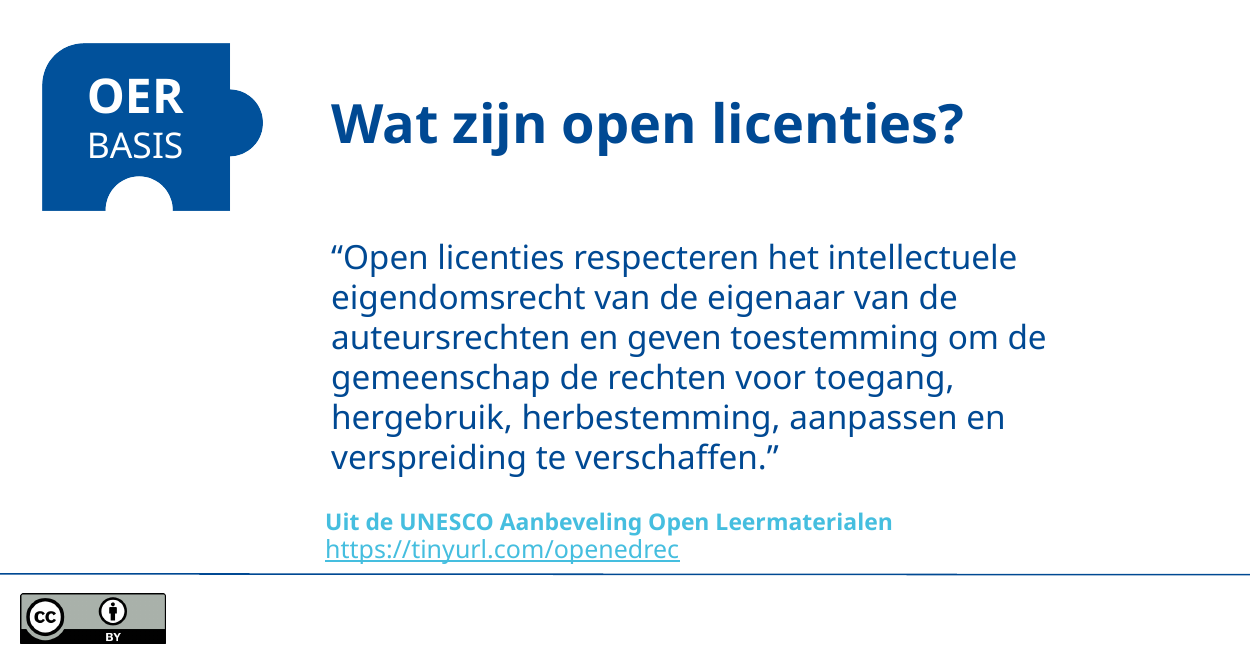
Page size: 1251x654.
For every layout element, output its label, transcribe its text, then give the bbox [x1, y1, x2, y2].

text_box Wat zijn open licenties? [410, 77, 1175, 167]
picture [20, 592, 166, 645]
text_box https://tinyurl.com/openedrec [312, 520, 765, 572]
text_box “Open licenties respecteren het intellectuele eigendomsrecht van de eigenaar van de auteursrechten en geven toestemming om de gemeenschap de rechten voor toegang, hergebruik, herbestemming, aanpassen en verspreiding te verschaffen.” [319, 223, 1157, 495]
picture [41, 43, 263, 212]
text_box [0, 582, 1250, 654]
text_box Uit de UNESCO Aanbeveling Open Leermaterialen [312, 495, 1250, 548]
text_box OER BASIS [266, 50, 410, 181]
